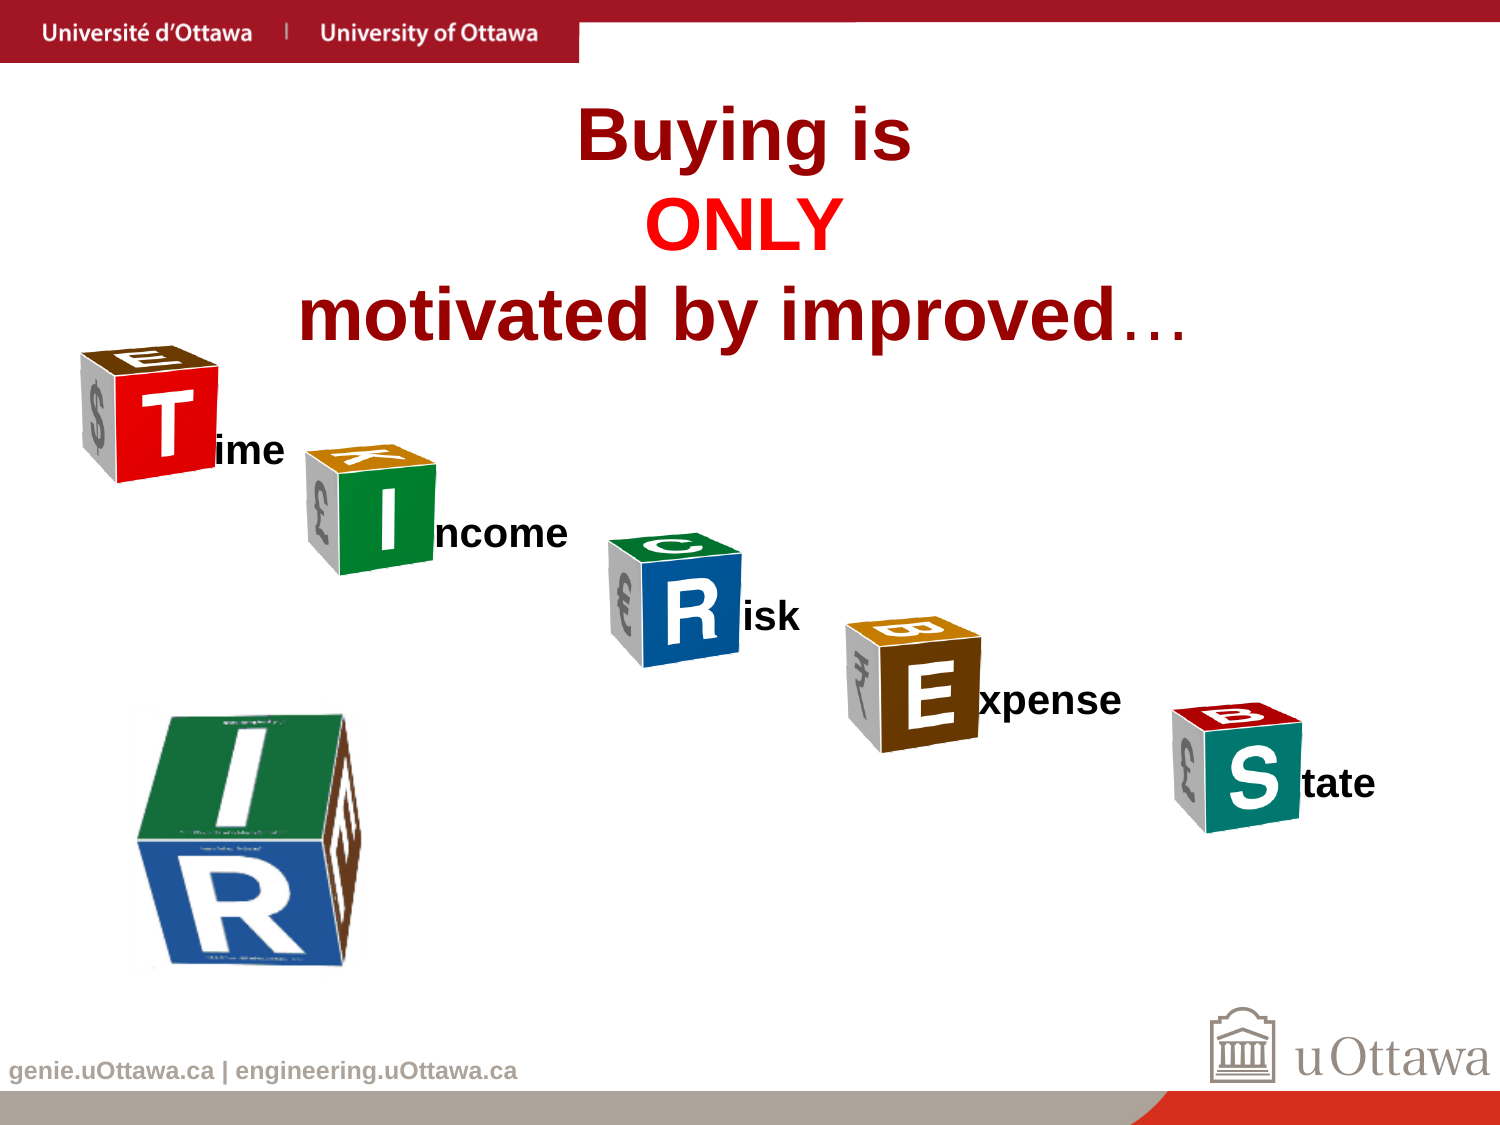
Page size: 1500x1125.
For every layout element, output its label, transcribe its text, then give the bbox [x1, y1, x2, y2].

title Buying is ONLY motivated by improved… [19, 78, 1471, 303]
picture [1168, 696, 1305, 837]
text_box ime ncome isk xpense tate [197, 389, 1492, 1059]
picture [0, 1091, 1500, 1125]
picture [604, 528, 746, 672]
picture [298, 436, 441, 583]
picture [844, 613, 984, 755]
picture [1210, 1059, 1490, 1083]
picture [0, 0, 1500, 63]
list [76, 342, 221, 485]
picture [100, 683, 414, 997]
